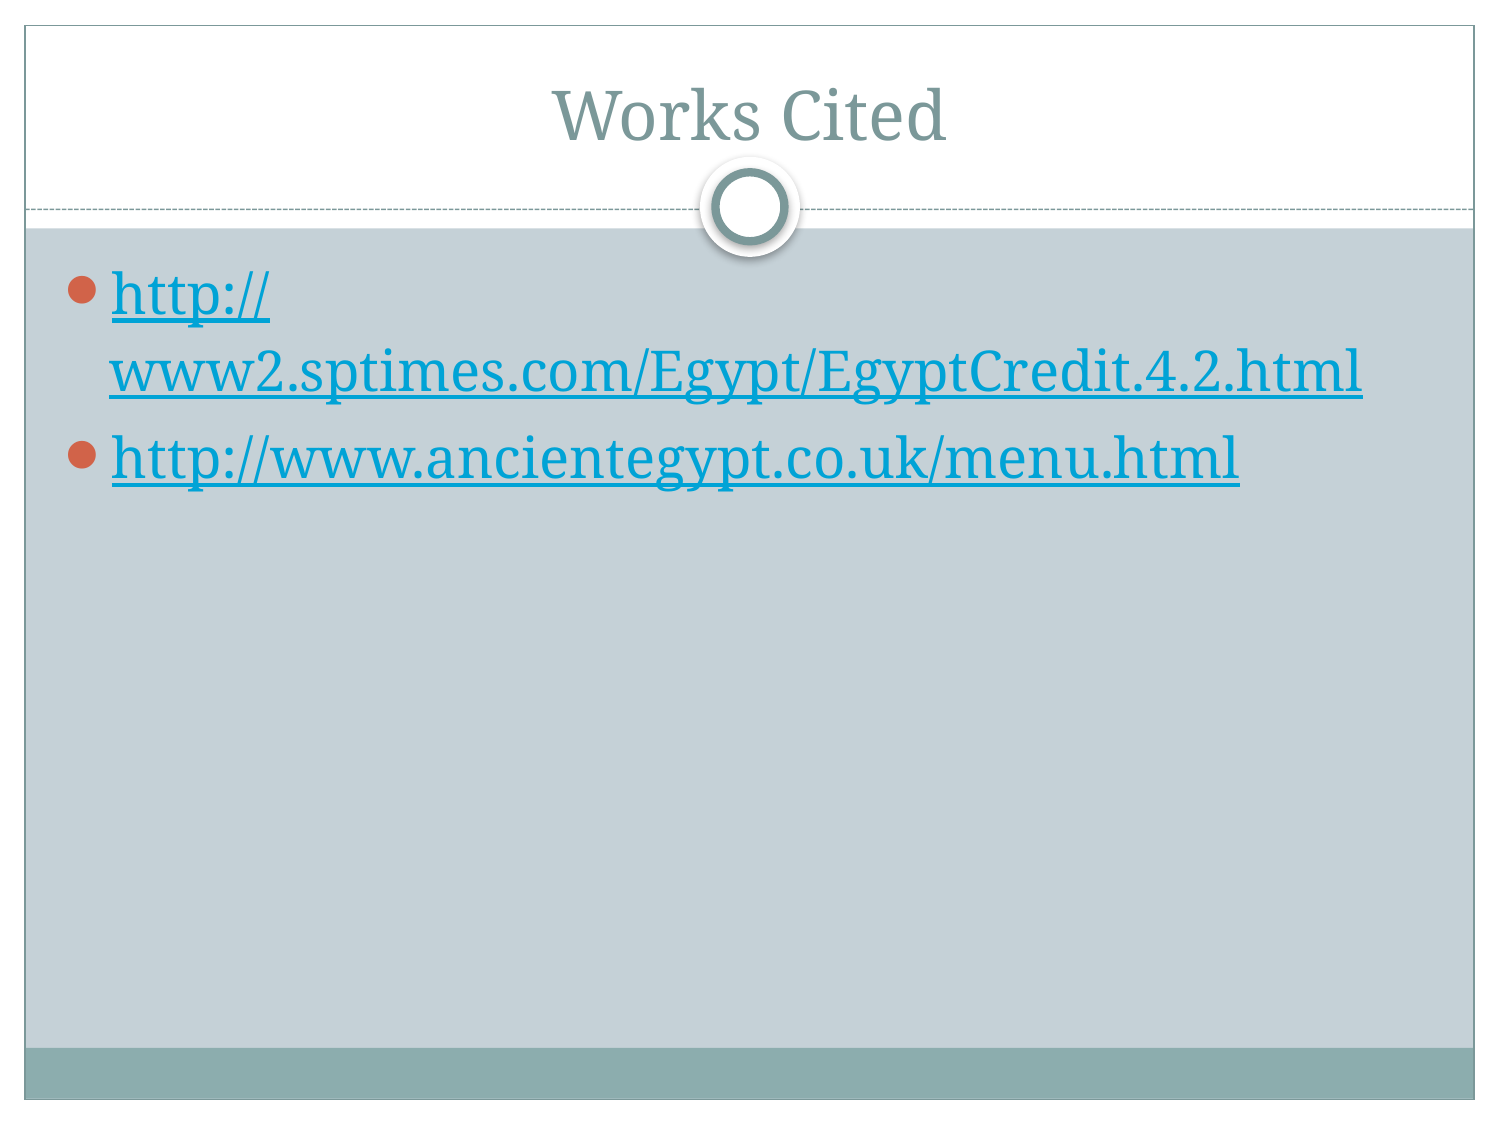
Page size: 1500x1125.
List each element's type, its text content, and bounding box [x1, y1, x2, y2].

title Works Cited [49, 37, 1450, 162]
list http://www2.sptimes.com/Egypt/EgyptCredit.4.2.html http://www.ancientegypt.co.uk/menu.html [49, 250, 1445, 1001]
